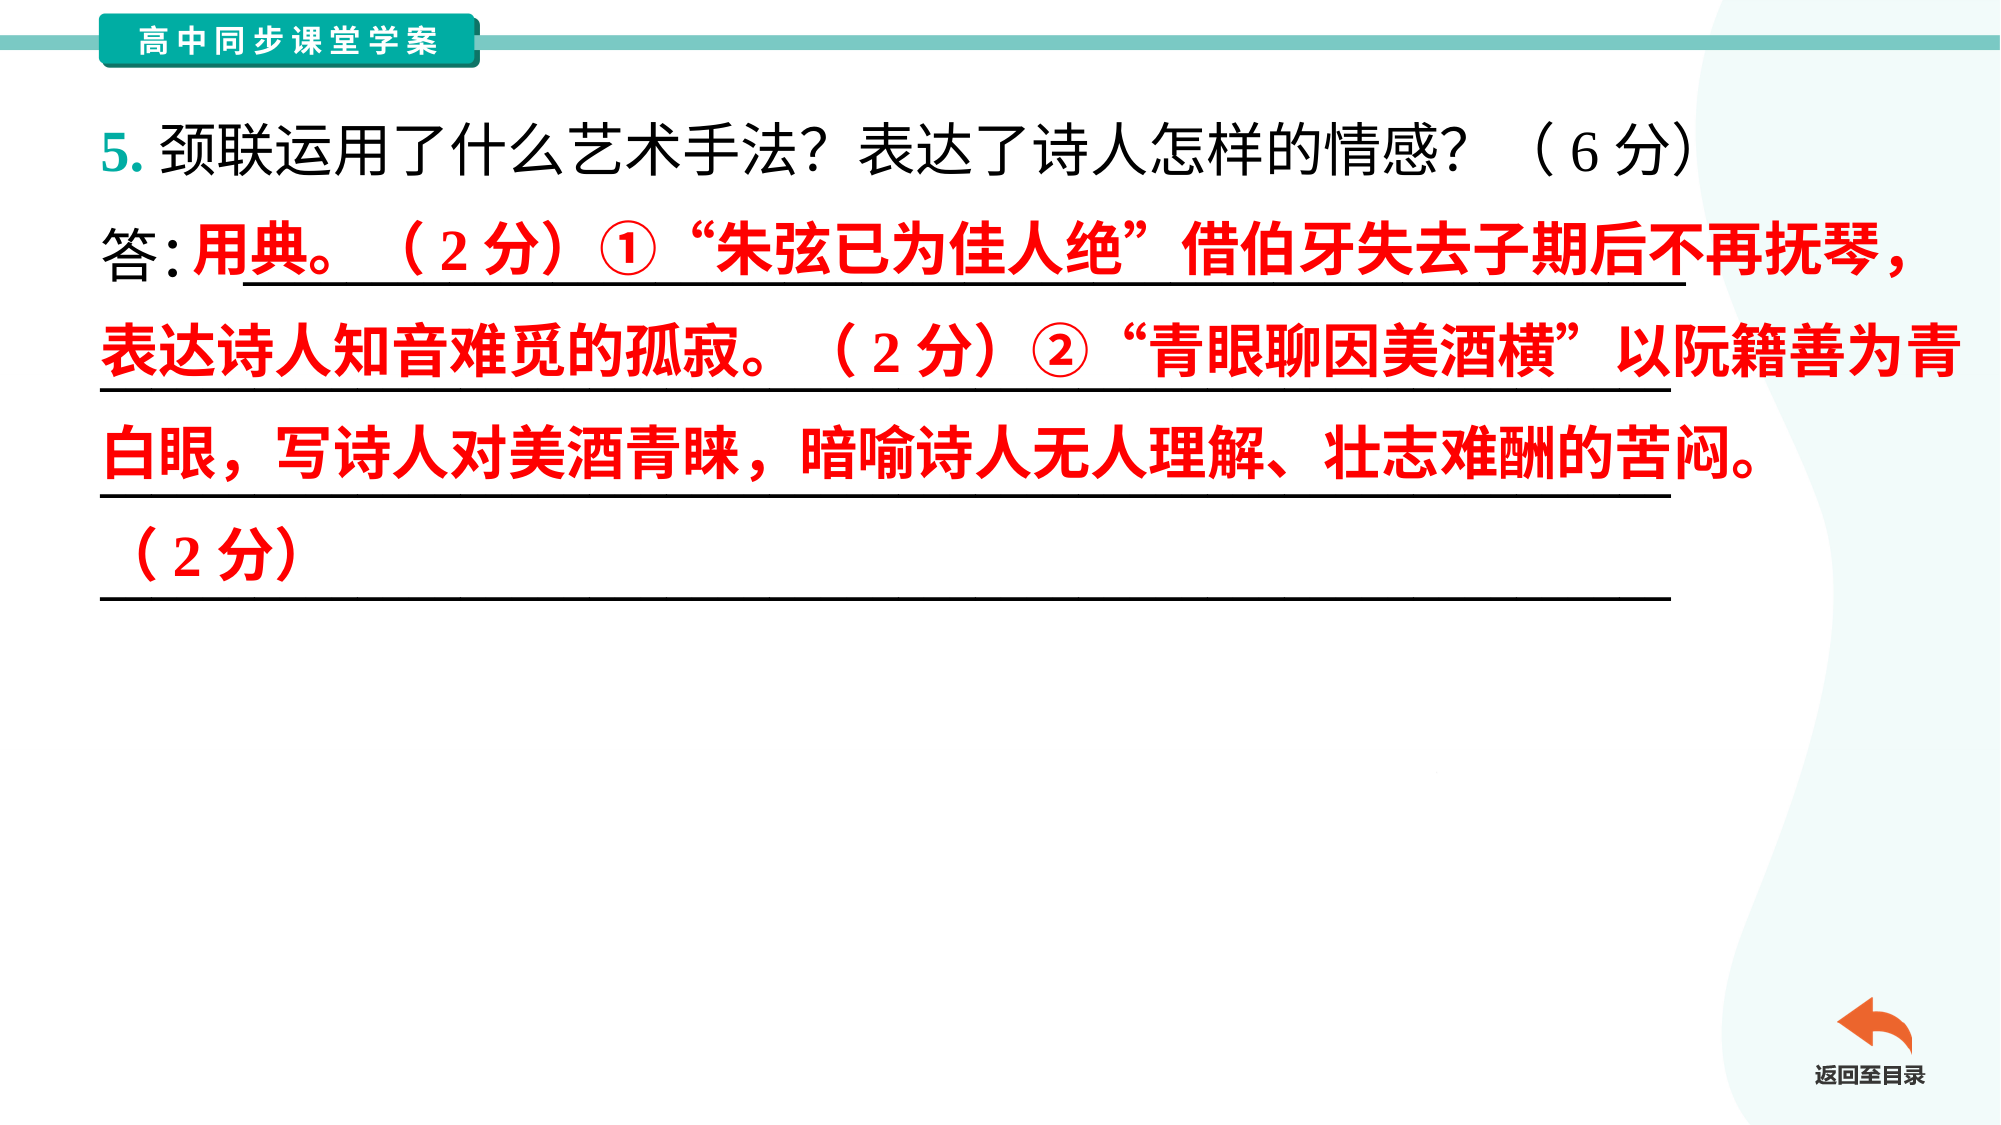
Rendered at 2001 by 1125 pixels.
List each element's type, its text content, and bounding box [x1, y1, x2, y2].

text_box 5.颈联运用了什么艺术手法？表达了诗人怎样的情感？（6分） 答： ________________________________________________________ _____________________________________________________________ _____________________________________________________________ _____________________________________________________________ [100, 577, 1899, 589]
text_box 用典。（2分）①“朱弦已为佳人绝”借伯牙失去子期后不再抚琴， 表达诗人知音难觅的孤寂。（2分）②“青眼聊因美酒横”以阮籍善为青 白眼，写诗人对美酒青睐，暗喻诗人无人理解、壮志难酬的苦闷。 （2分） [100, 179, 1899, 577]
text_box 5.颈联运用了什么艺术手法？表达了诗人怎样的情感？（6分） 答： ________________________________________________________ _____________________________________________________________ _____________________________________________________________ _____________________________________________________________ [100, 76, 1899, 179]
picture [0, 0, 2000, 1125]
